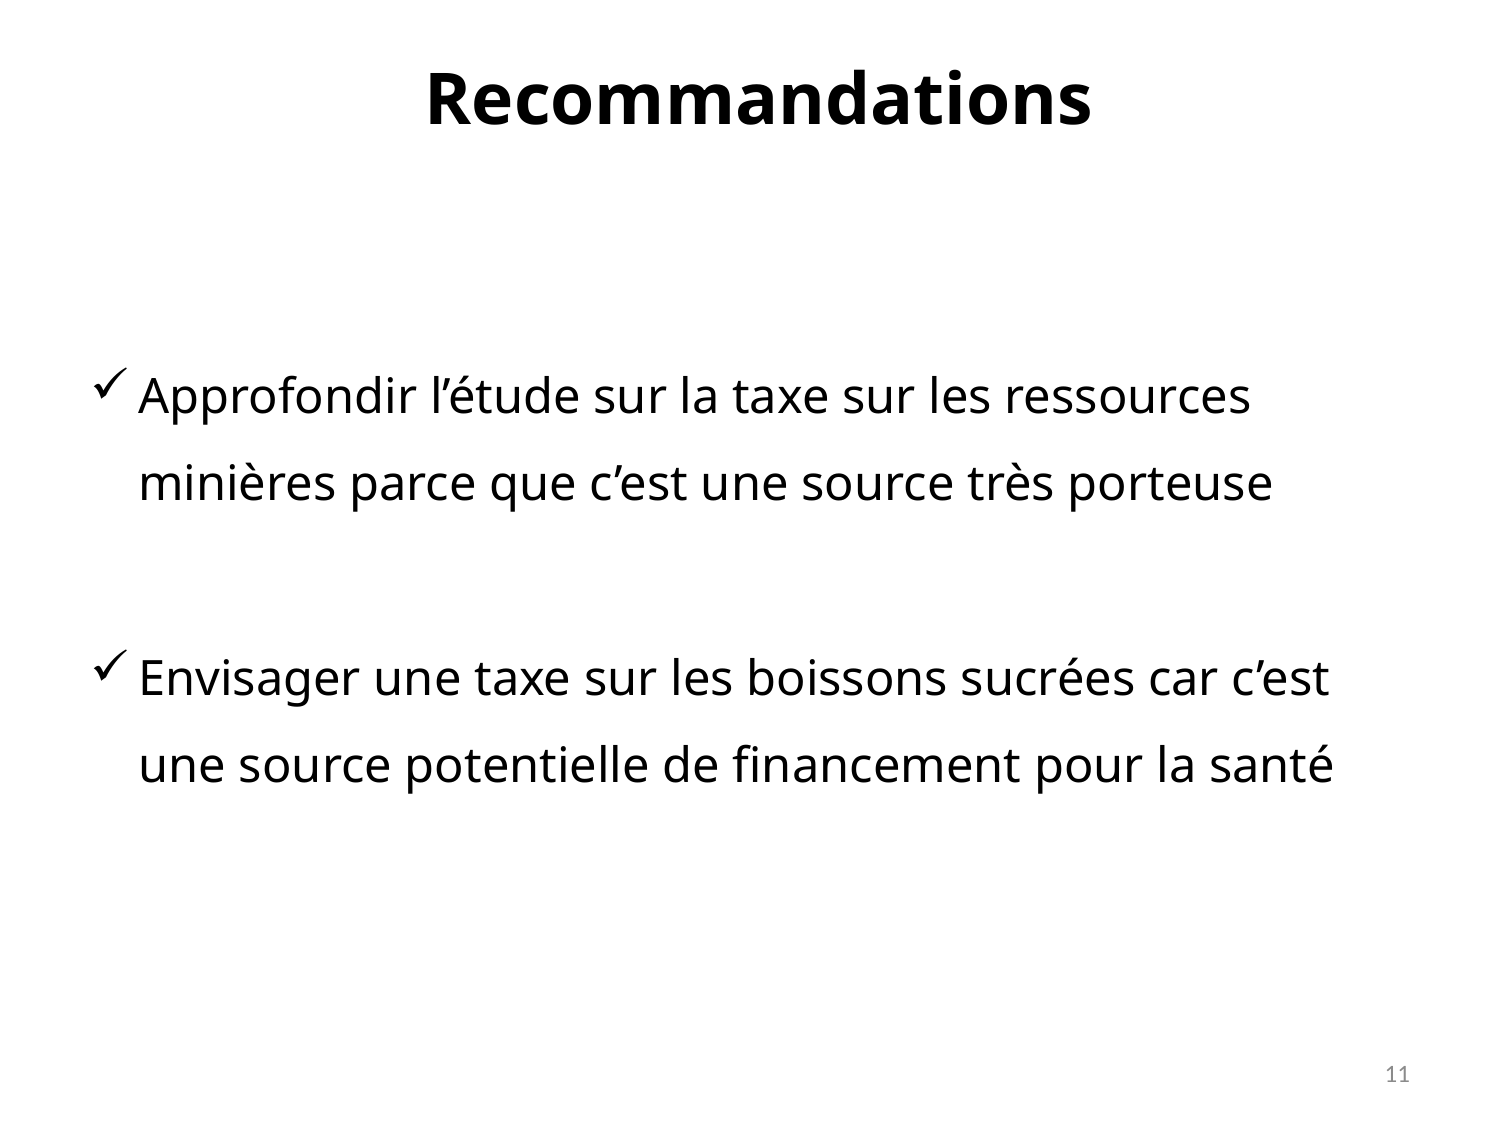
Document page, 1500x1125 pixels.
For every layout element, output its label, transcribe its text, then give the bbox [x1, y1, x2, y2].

slide_number 11 [1074, 1042, 1425, 1103]
list Approfondir l’étude sur la taxe sur les ressources minières parce que c’est une source très porteuse Envisager une taxe sur les boissons sucrées car c’est une source potentielle de financement pour la santé [75, 327, 1425, 811]
title Recommandations [75, 45, 1425, 233]
